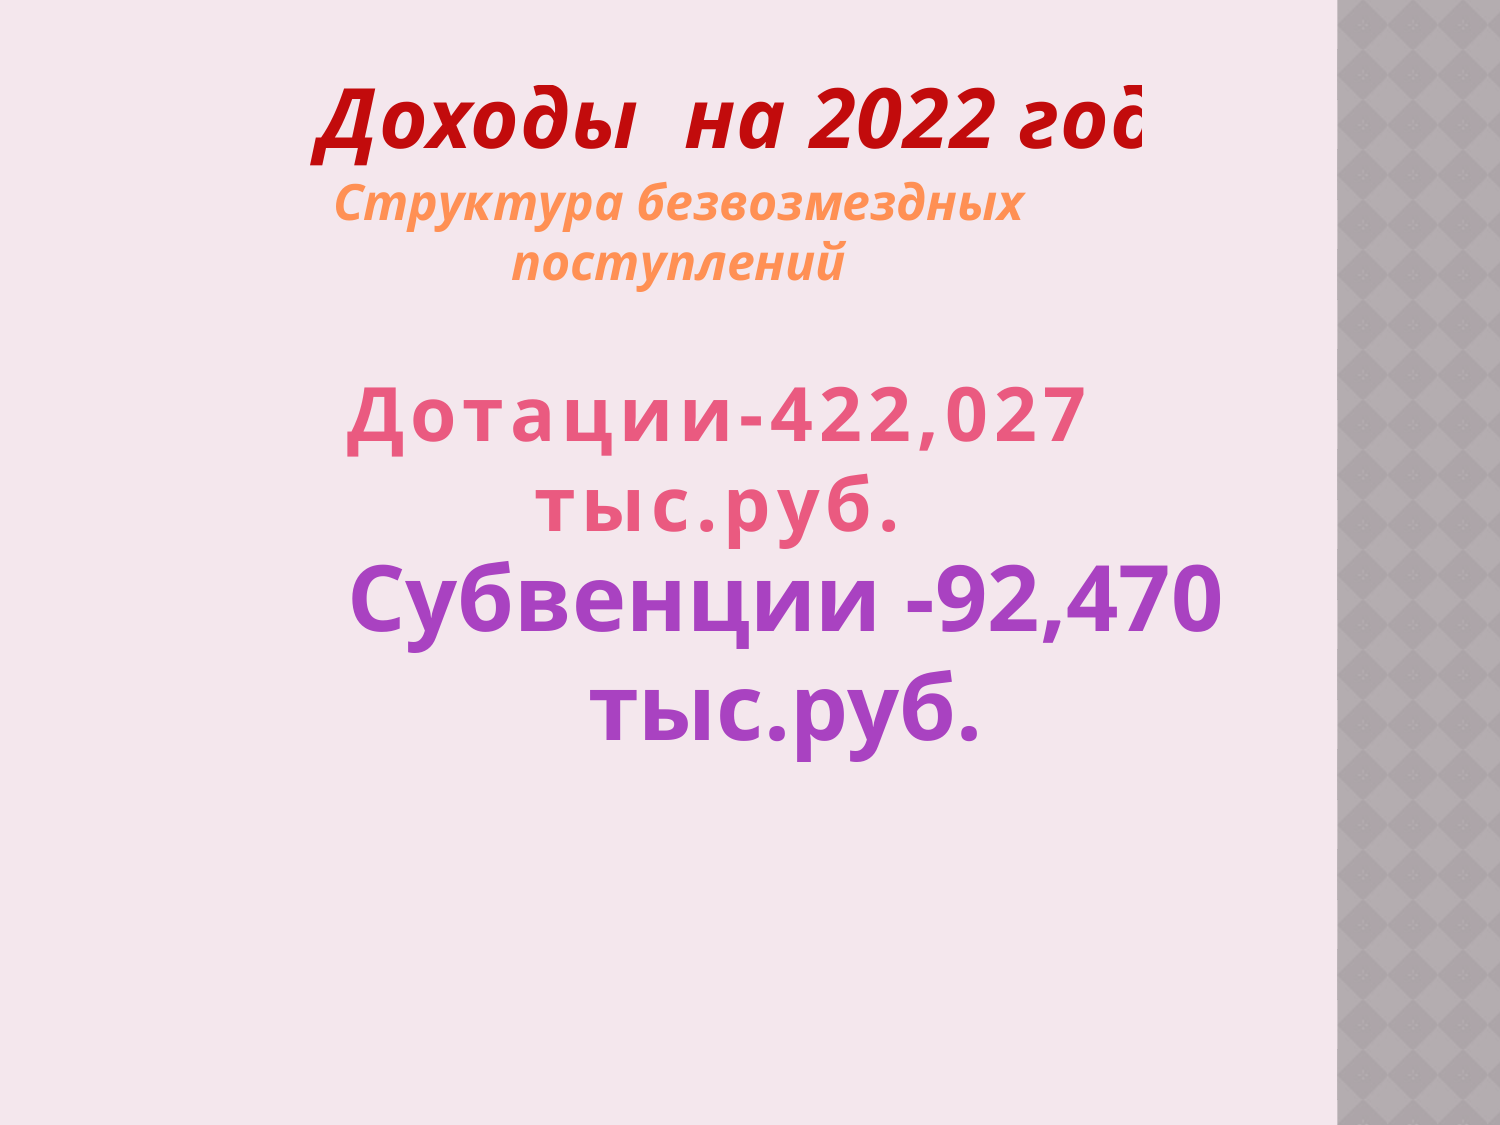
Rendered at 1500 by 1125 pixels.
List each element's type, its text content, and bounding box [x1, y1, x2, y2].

text_box Дотации-422,027 тыс.руб. [140, 269, 1301, 715]
text_box Доходы на 2022 год [66, 43, 1414, 188]
text_box Субвенции -92,470 тыс.руб. [329, 421, 1243, 767]
text_box Структура безвозмездных поступлений [185, 155, 1172, 246]
